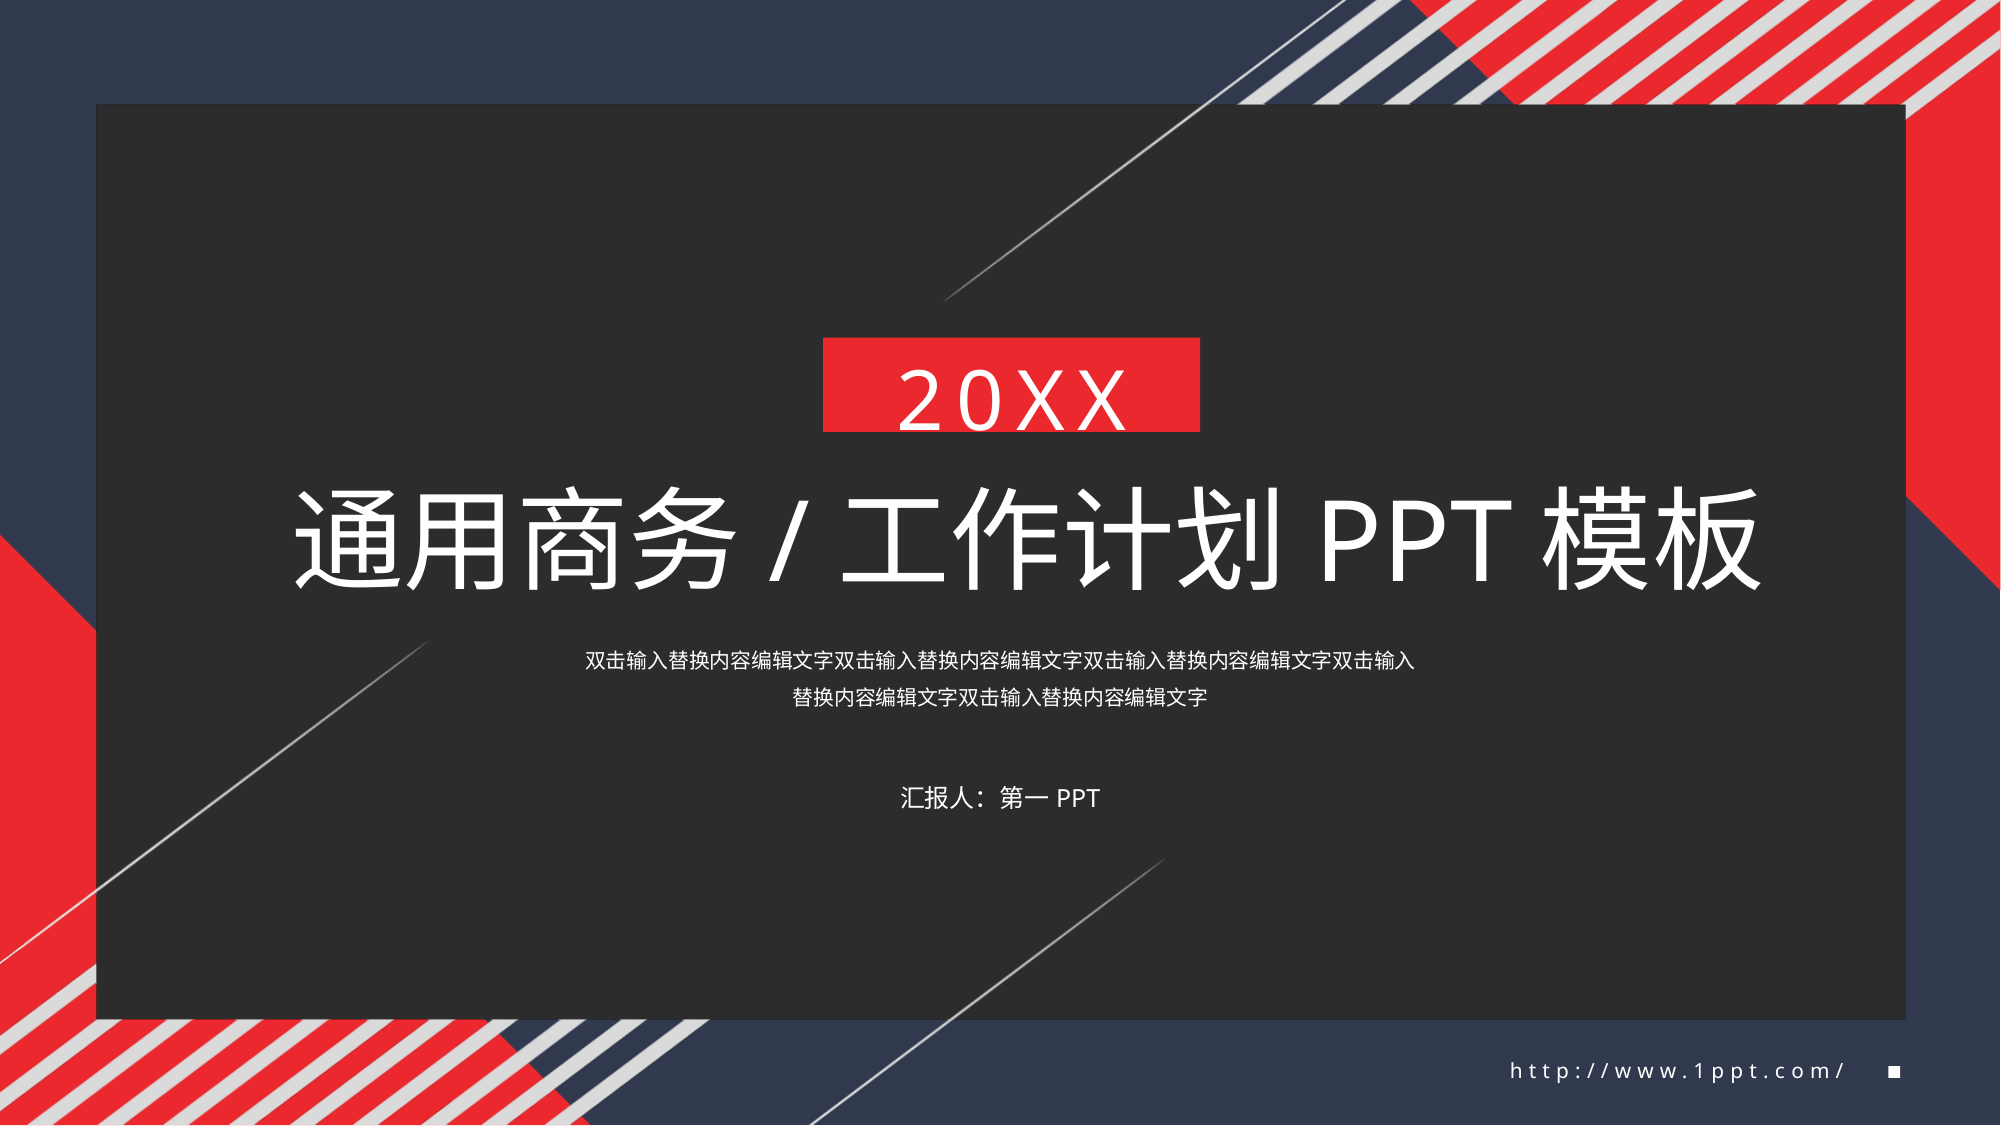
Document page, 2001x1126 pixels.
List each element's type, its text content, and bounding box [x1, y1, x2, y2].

text_box http://www.1ppt.com/ [1495, 1050, 1859, 1090]
text_box 20XX [823, 337, 1201, 432]
text_box [1886, 1064, 1902, 1080]
text_box 汇报人：第一PPT [704, 775, 1296, 823]
picture [0, 0, 2001, 1125]
text_box 通用商务/工作计划PPT模板 [277, 461, 1779, 612]
text_box 双击输入替换内容编辑文字双击输入替换内容编辑文字双击输入替换内容编辑文字双击输入替换内容编辑文字双击输入替换内容编辑文字 [557, 625, 1444, 744]
